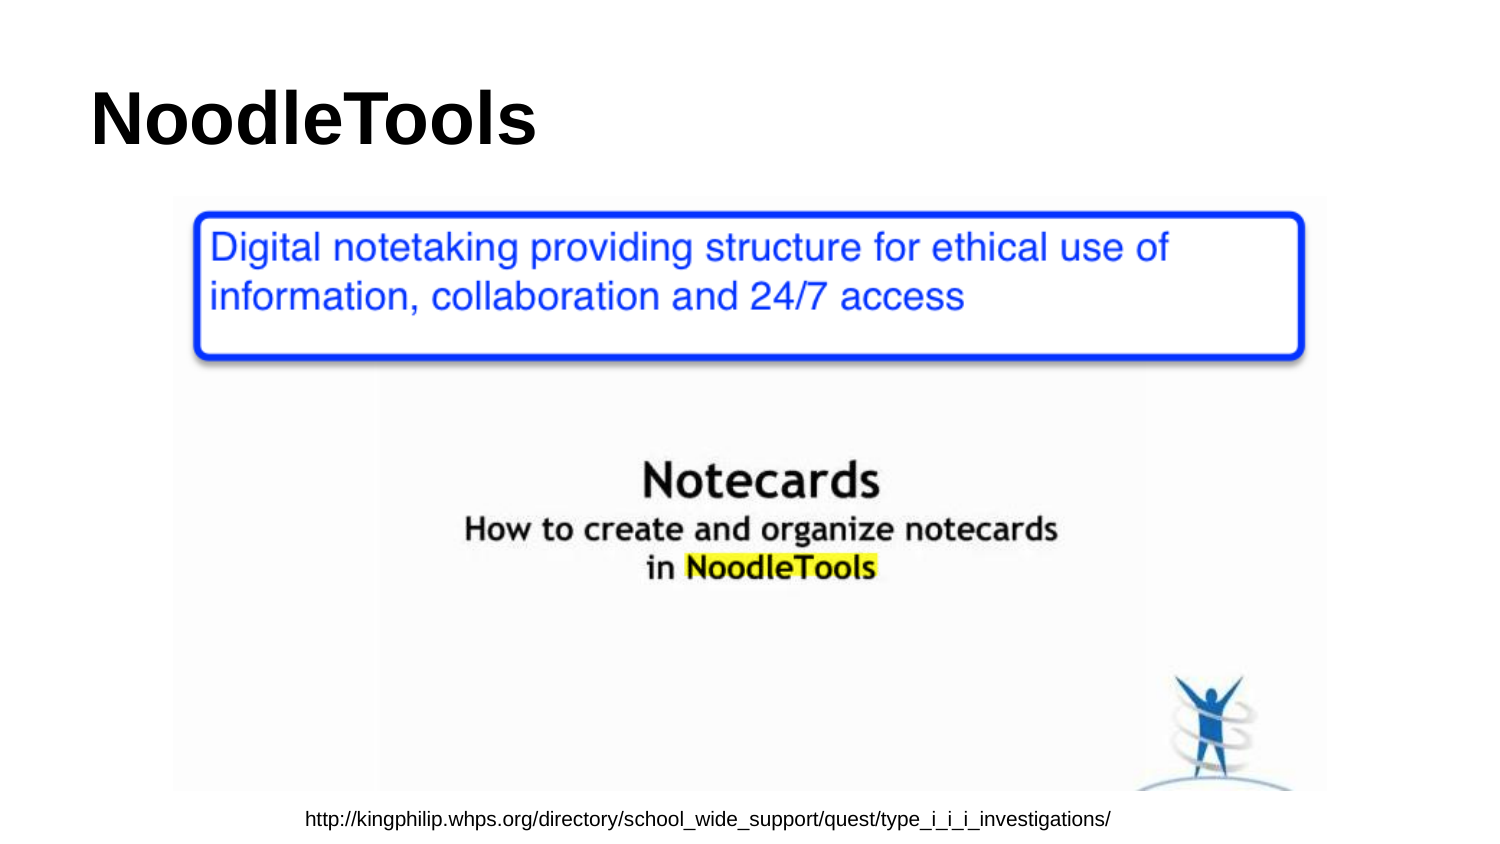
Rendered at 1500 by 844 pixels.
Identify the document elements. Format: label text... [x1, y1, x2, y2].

picture [173, 196, 1327, 792]
title NoodleTools [75, 33, 1425, 175]
text_box http://kingphilip.whps.org/directory/school_wide_support/quest/type_i_i_i_investigations/ [289, 800, 1240, 844]
